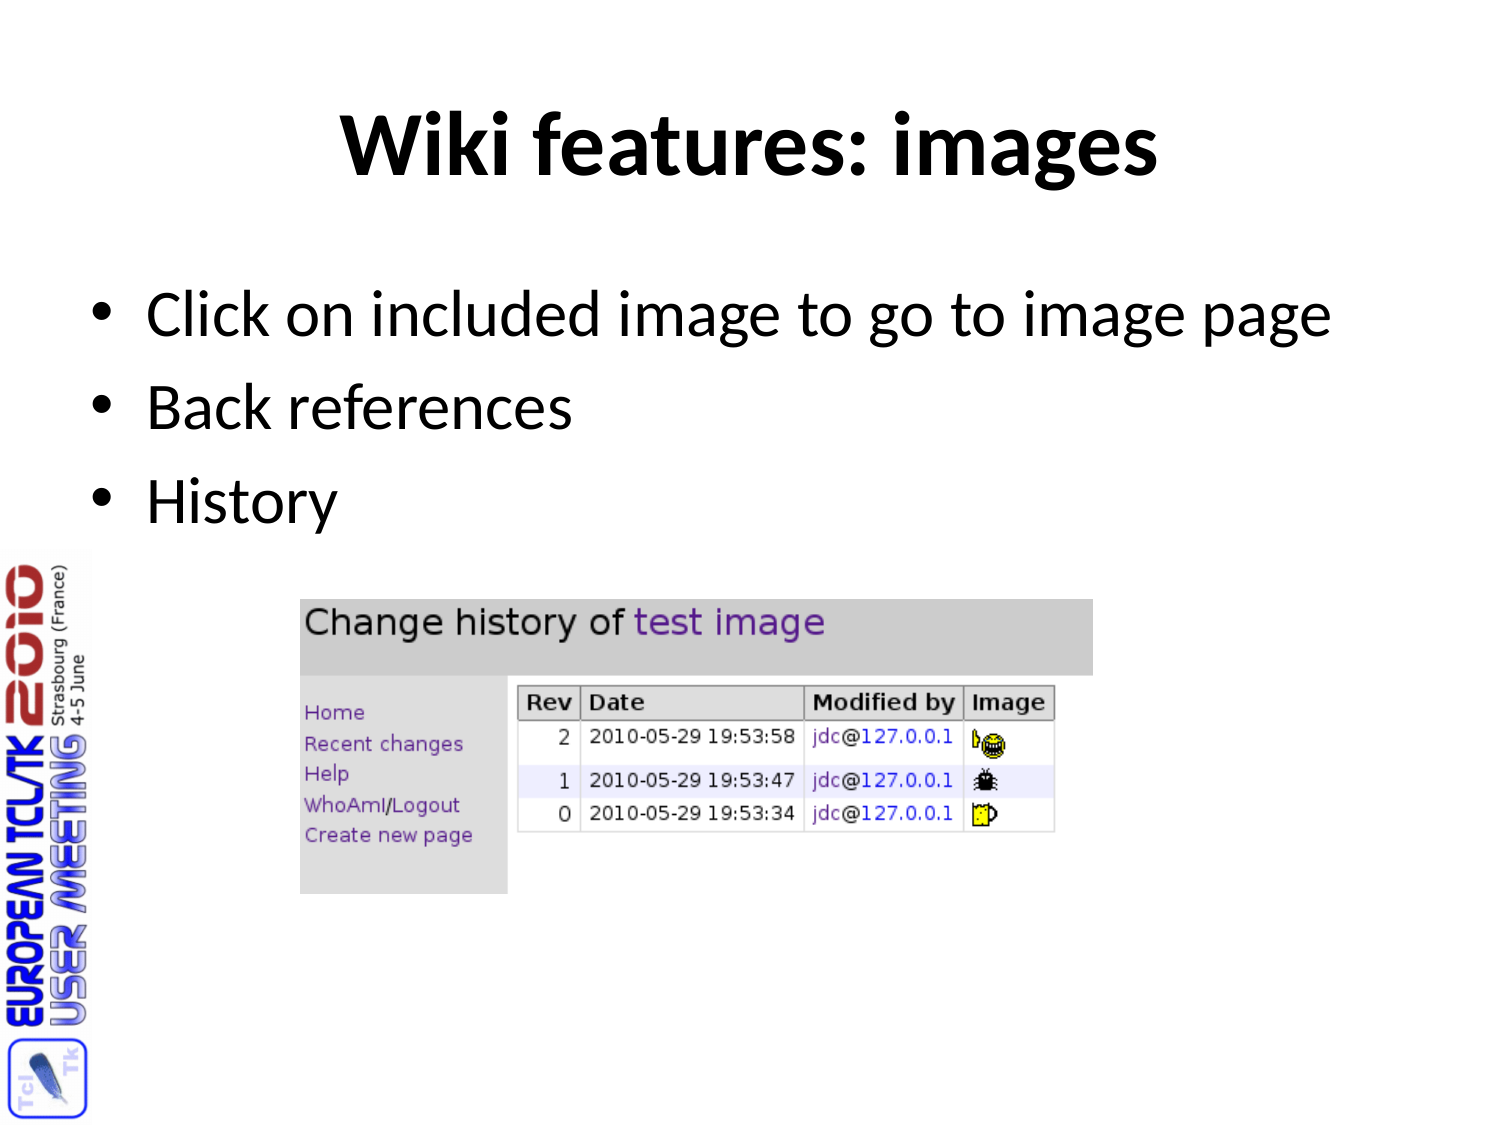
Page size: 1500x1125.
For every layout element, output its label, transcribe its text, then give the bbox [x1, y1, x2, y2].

picture [0, 550, 1093, 1124]
title Wiki features: images [75, 45, 1425, 233]
list Click on included image to go to image page Back references History [75, 262, 1425, 1005]
